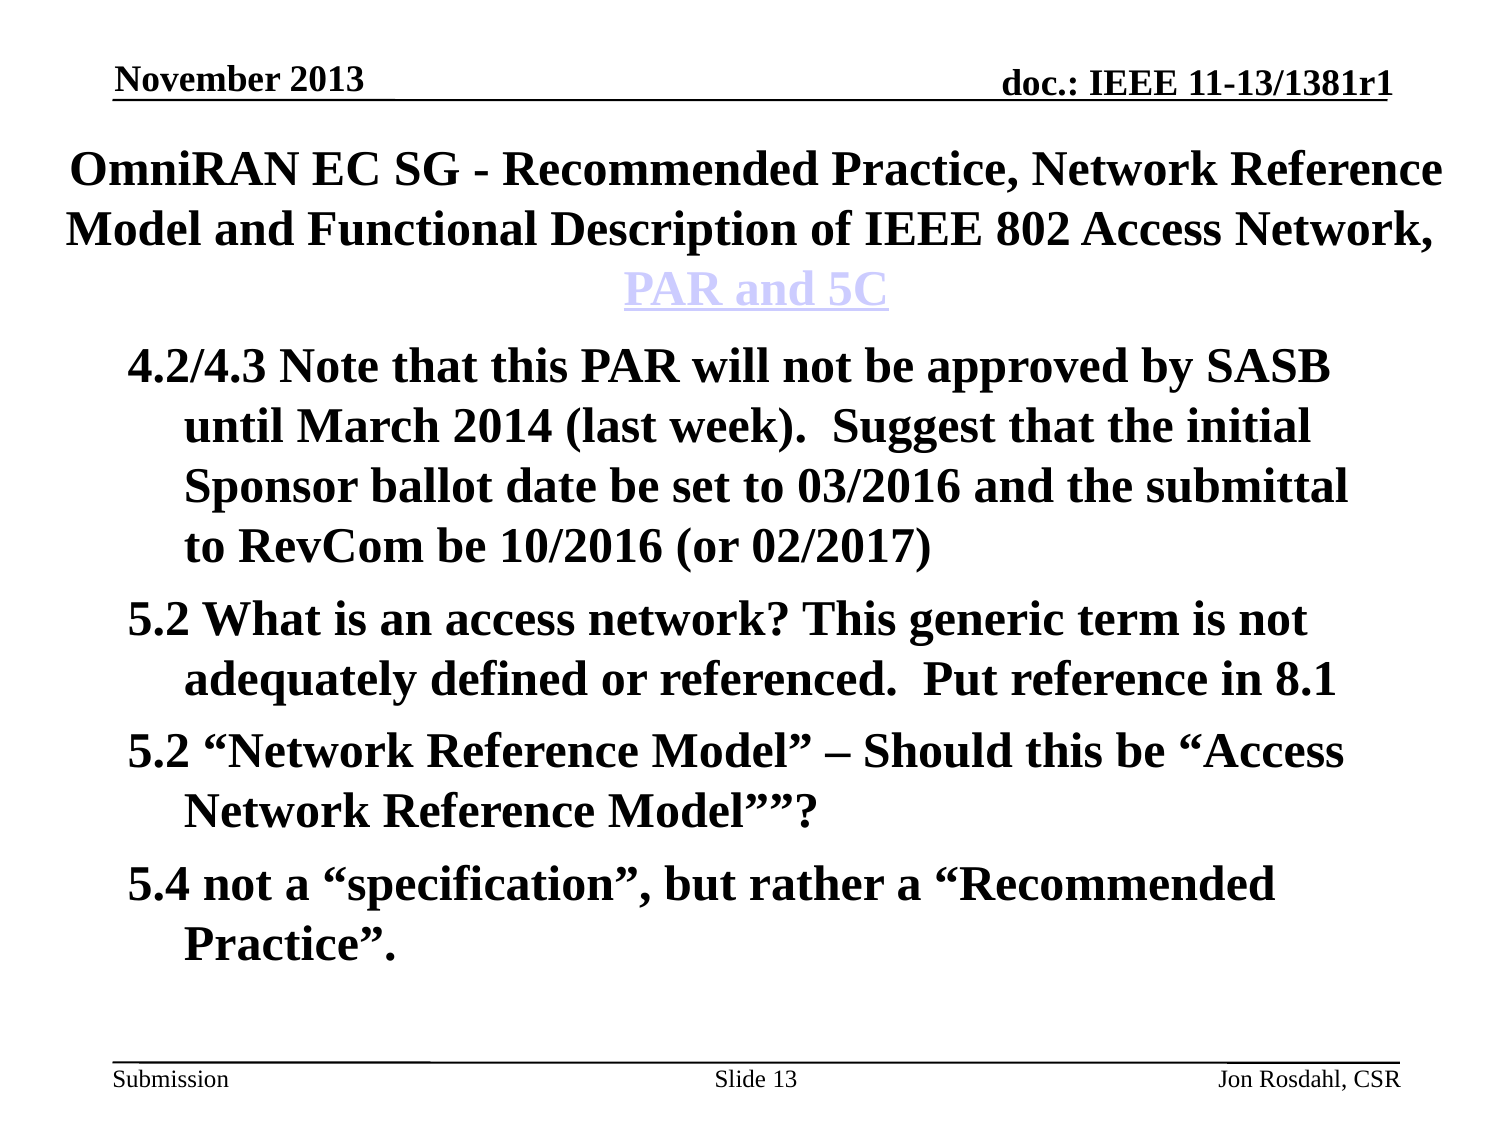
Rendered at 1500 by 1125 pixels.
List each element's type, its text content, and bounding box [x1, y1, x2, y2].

slide_number Slide 13 [712, 1061, 800, 1123]
list 4.2/4.3 Note that this PAR will not be approved by SASB until March 2014 (last week). Suggest that the initial Sponsor ballot date be set to 03/2016 and the submittal to RevCom be 10/2016 (or 02/2017) 5.2 What is an access network? This generic term is not adequately defined or referenced. Put reference in 8.1 5.2 “Network Reference Model” – Should this be “Access Network Reference Model””? 5.4 not a “specification”, but rather a “Recommended Practice”. [112, 324, 1388, 1051]
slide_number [114, 54, 423, 100]
footer Jon Rosdahl, CSR [878, 1061, 1402, 1093]
title OmniRAN EC SG - Recommended Practice, Network Reference Model and Functional Description of IEEE 802 Access Network, PAR and 5C [49, 112, 1463, 338]
